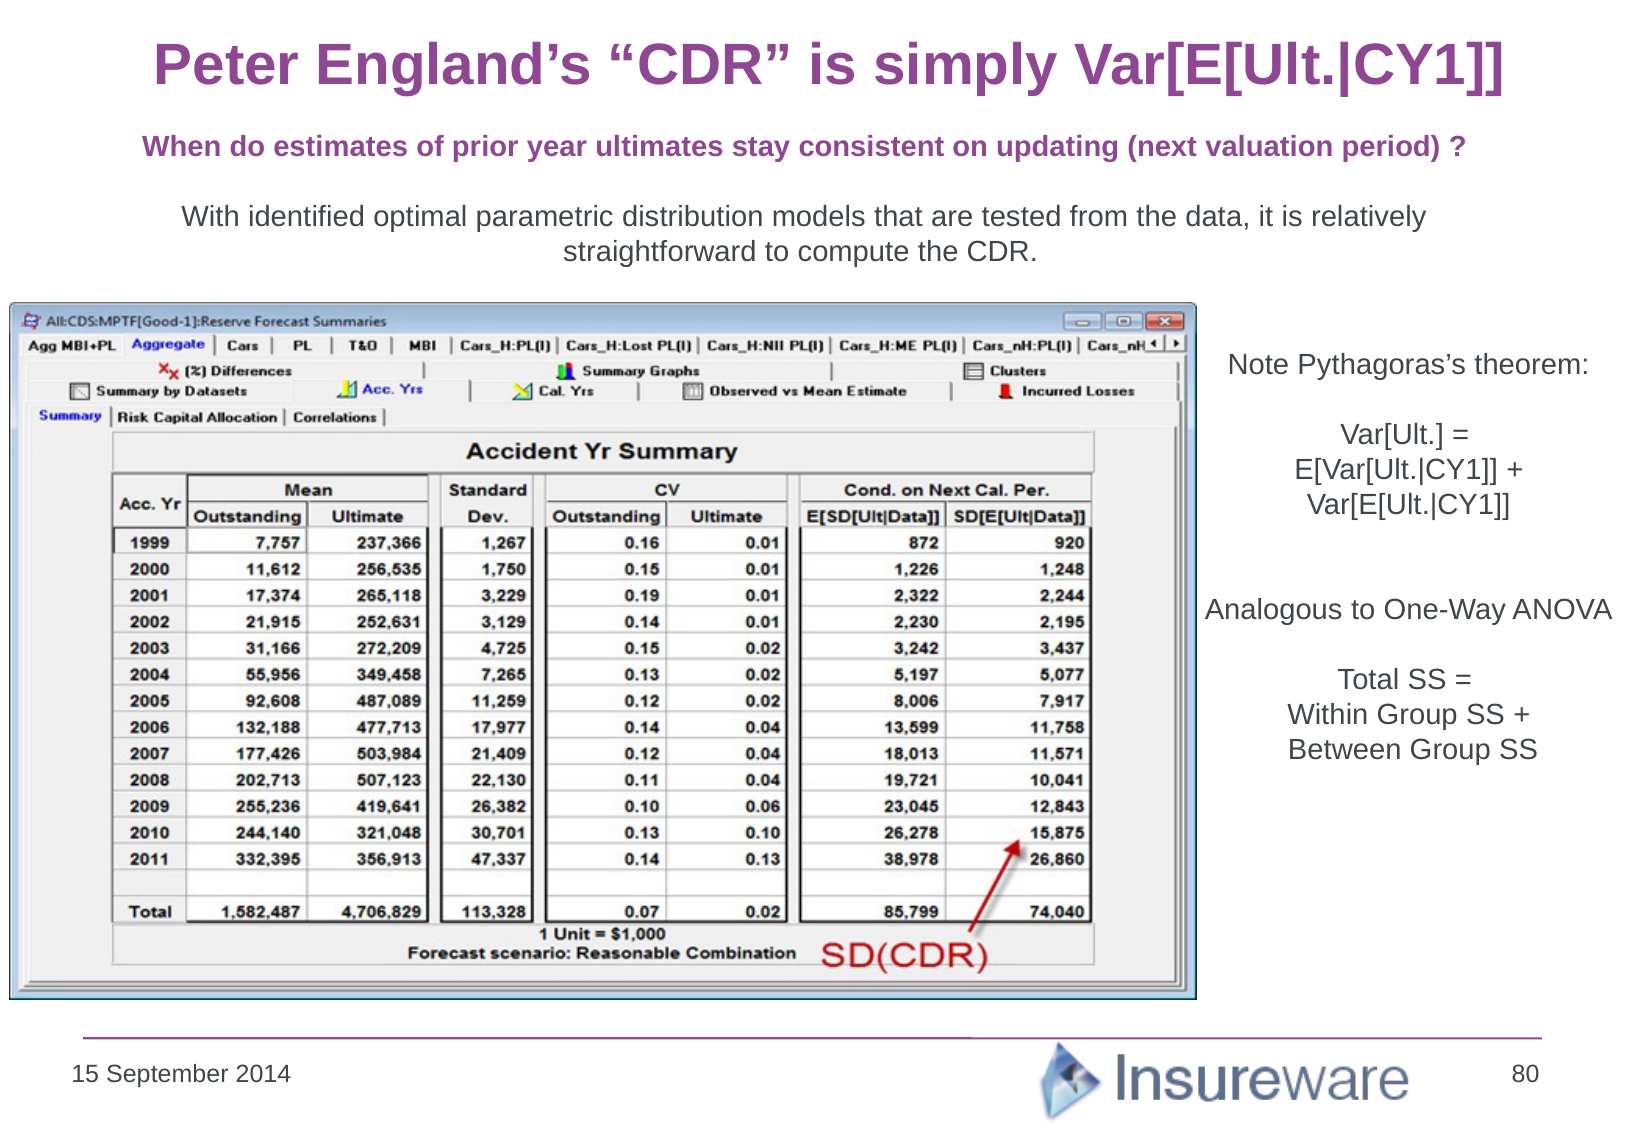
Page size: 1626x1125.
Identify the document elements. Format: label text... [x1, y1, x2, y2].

text_box Peter England’s “CDR” is simply Var[E[Ult.|CY1]] [139, 18, 1604, 104]
title When do estimates of prior year ultimates stay consistent on updating (next valuation period) ? With identified optimal parametric distribution models that are tested from the data, it is relatively straightforward to compute the CDR. [68, 113, 1542, 281]
picture [8, 302, 1197, 1000]
picture [1036, 1039, 1416, 1125]
slide_number 80 [1439, 1050, 1555, 1106]
text_box Note Pythagoras’s theorem: Var[Ult.] = E[Var[Ult.|CY1]] + Var[E[Ult.|CY1]] Analogous to One-Way ANOVA Total SS = Within Group SS + Between Group SS [1201, 338, 1625, 808]
